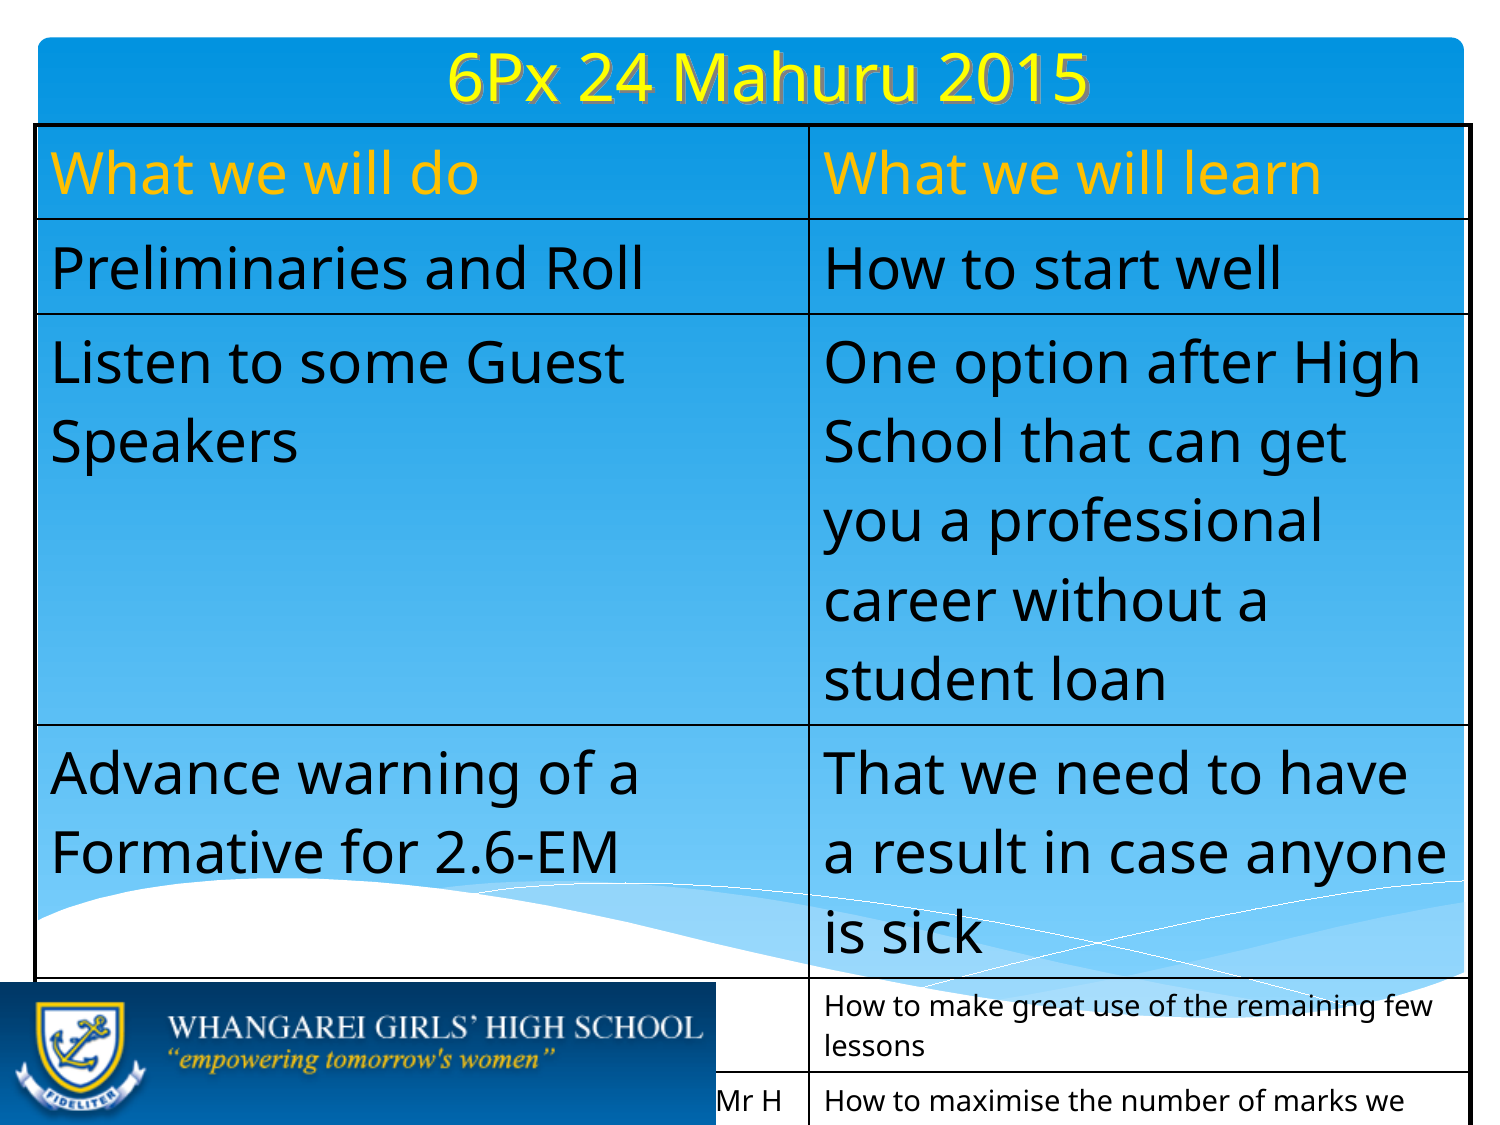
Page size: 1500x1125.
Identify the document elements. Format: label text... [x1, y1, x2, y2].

table_cell Preliminaries and Roll [37, 220, 808, 313]
picture [0, 982, 716, 1125]
table_cell If HW complete, get old papers emailed to us by Mr H [721, 1073, 808, 1125]
table_cell How to maximise the number of marks we get for each minute of effort [810, 1073, 1468, 1125]
table_cell One option after High School that can get you a professional career without a student loan [810, 315, 1468, 724]
table_cell How to make great use of the remaining few lessons [810, 979, 1468, 1071]
table_header What we will learn [810, 127, 1468, 218]
table_cell Listen to some Guest Speakers [37, 315, 808, 724]
table_cell That we need to have a result in case anyone is sick [810, 726, 1468, 977]
table_cell HRT to work towards course completion [37, 979, 808, 1071]
table_header What we will do [37, 127, 808, 218]
text_box 6Px 24 Mahuru 2015 [162, 24, 1375, 123]
table_cell Advance warning of a Formative for 2.6-EM [37, 726, 808, 977]
table_cell How to start well [810, 220, 1468, 313]
